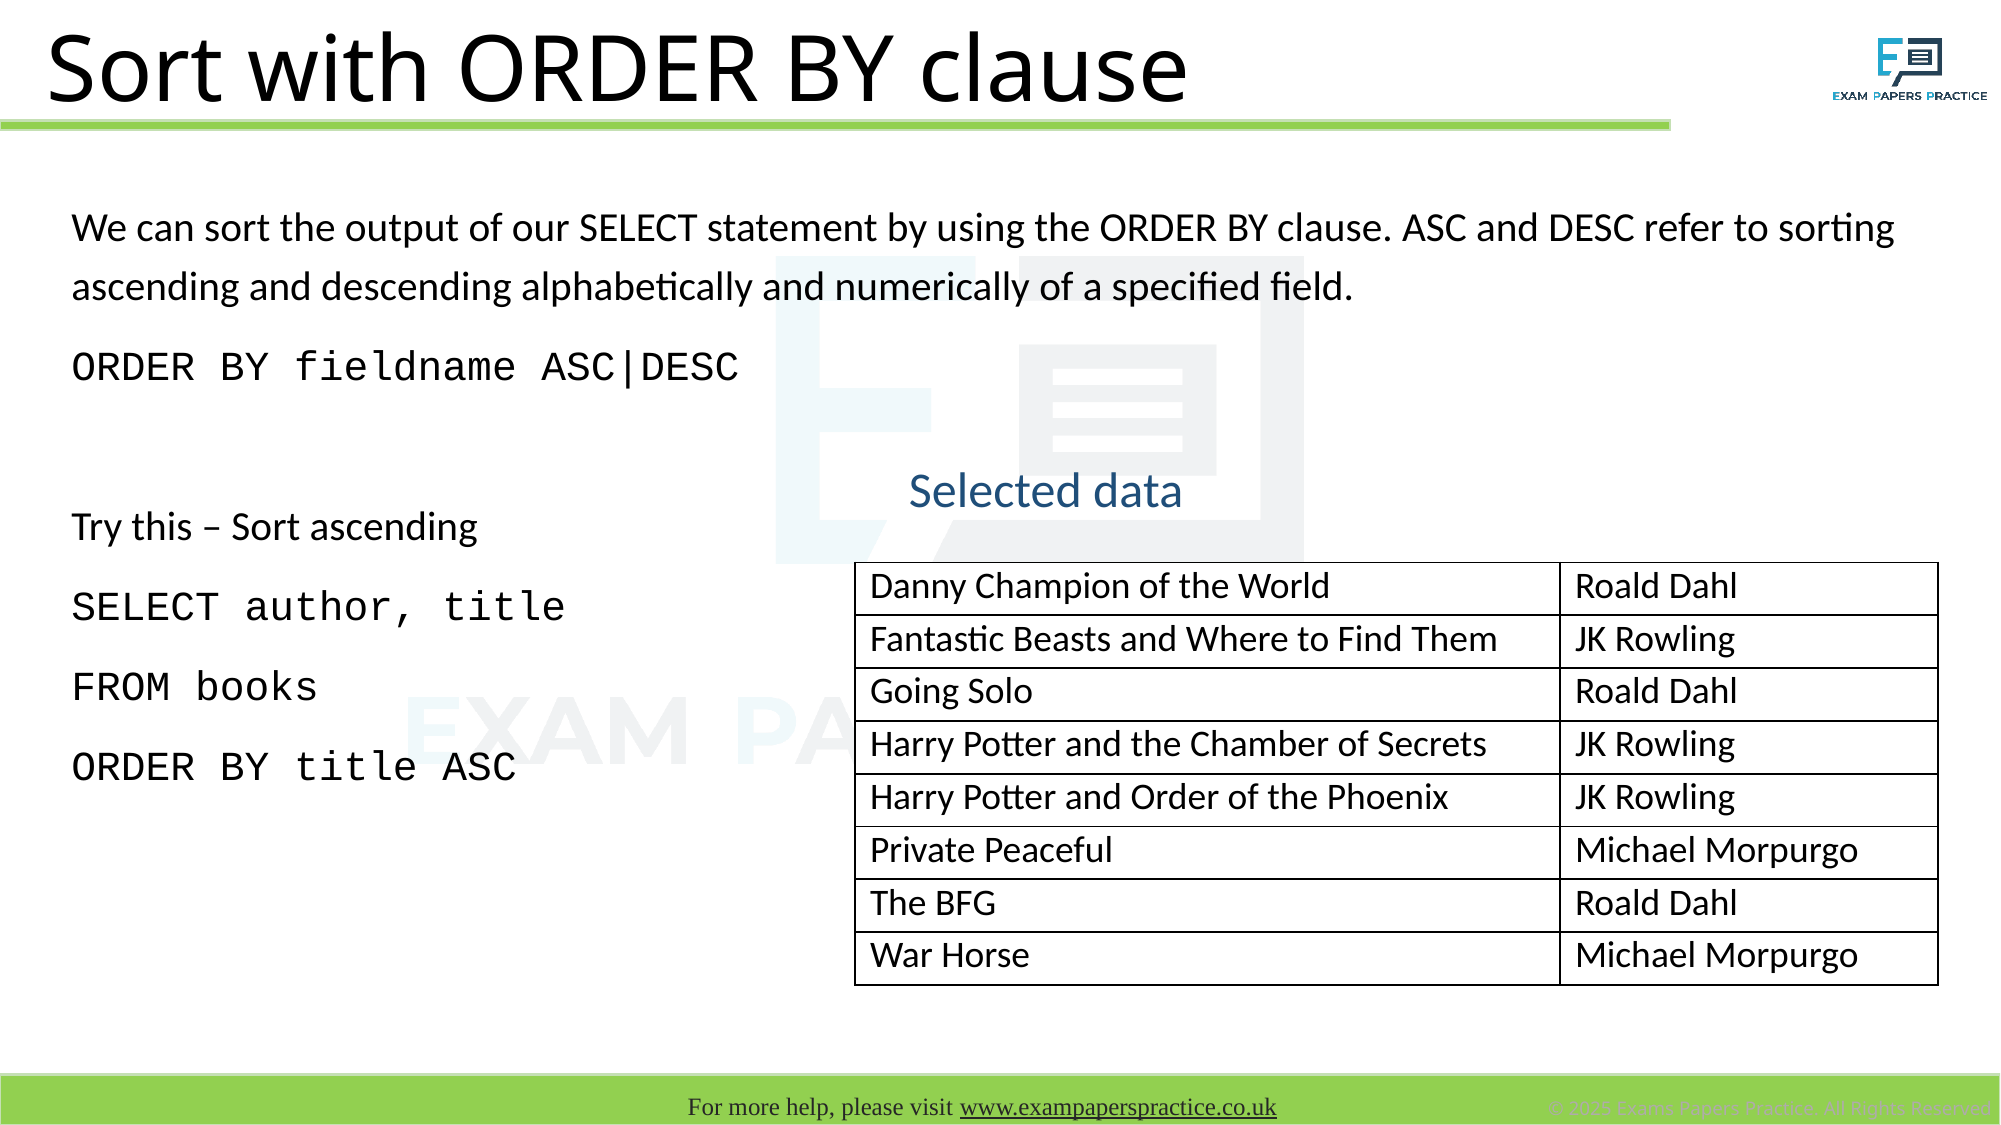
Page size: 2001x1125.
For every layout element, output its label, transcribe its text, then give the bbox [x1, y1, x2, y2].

table_cell Going Solo [856, 669, 1559, 720]
table_header Danny Champion of the World [856, 563, 1559, 614]
table_cell Roald Dahl [1561, 669, 1937, 720]
table_cell JK Rowling [1561, 775, 1937, 826]
table_cell Private Peaceful [856, 827, 1559, 878]
table_cell JK Rowling [1561, 722, 1937, 773]
table_cell War Horse [856, 933, 1559, 984]
table_cell Roald Dahl [1561, 880, 1937, 931]
table_cell Harry Potter and Order of the Phoenix [856, 775, 1559, 826]
table_cell The BFG [856, 880, 1559, 931]
table_header Roald Dahl [1561, 563, 1937, 614]
table_cell Fantastic Beasts and Where to Find Them [856, 616, 1559, 667]
table_cell Michael Morpurgo [1561, 933, 1937, 984]
table_cell Harry Potter and the Chamber of Secrets [856, 722, 1559, 773]
title Sort with ORDER BY clause [31, 0, 1757, 181]
text_box Selected data [894, 450, 1896, 525]
table_cell Michael Morpurgo [1561, 827, 1937, 878]
table_cell JK Rowling [1561, 616, 1937, 667]
list We can sort the output of our SELECT statement by using the ORDER BY clause. ASC and DESC refer to sorting ascending and descending alphabetically and numerically of a specified field. ORDER BY fieldname ASC|DESC Try this – Sort ascending SELECT author, title FROM books ORDER BY title ASC [56, 182, 1944, 803]
